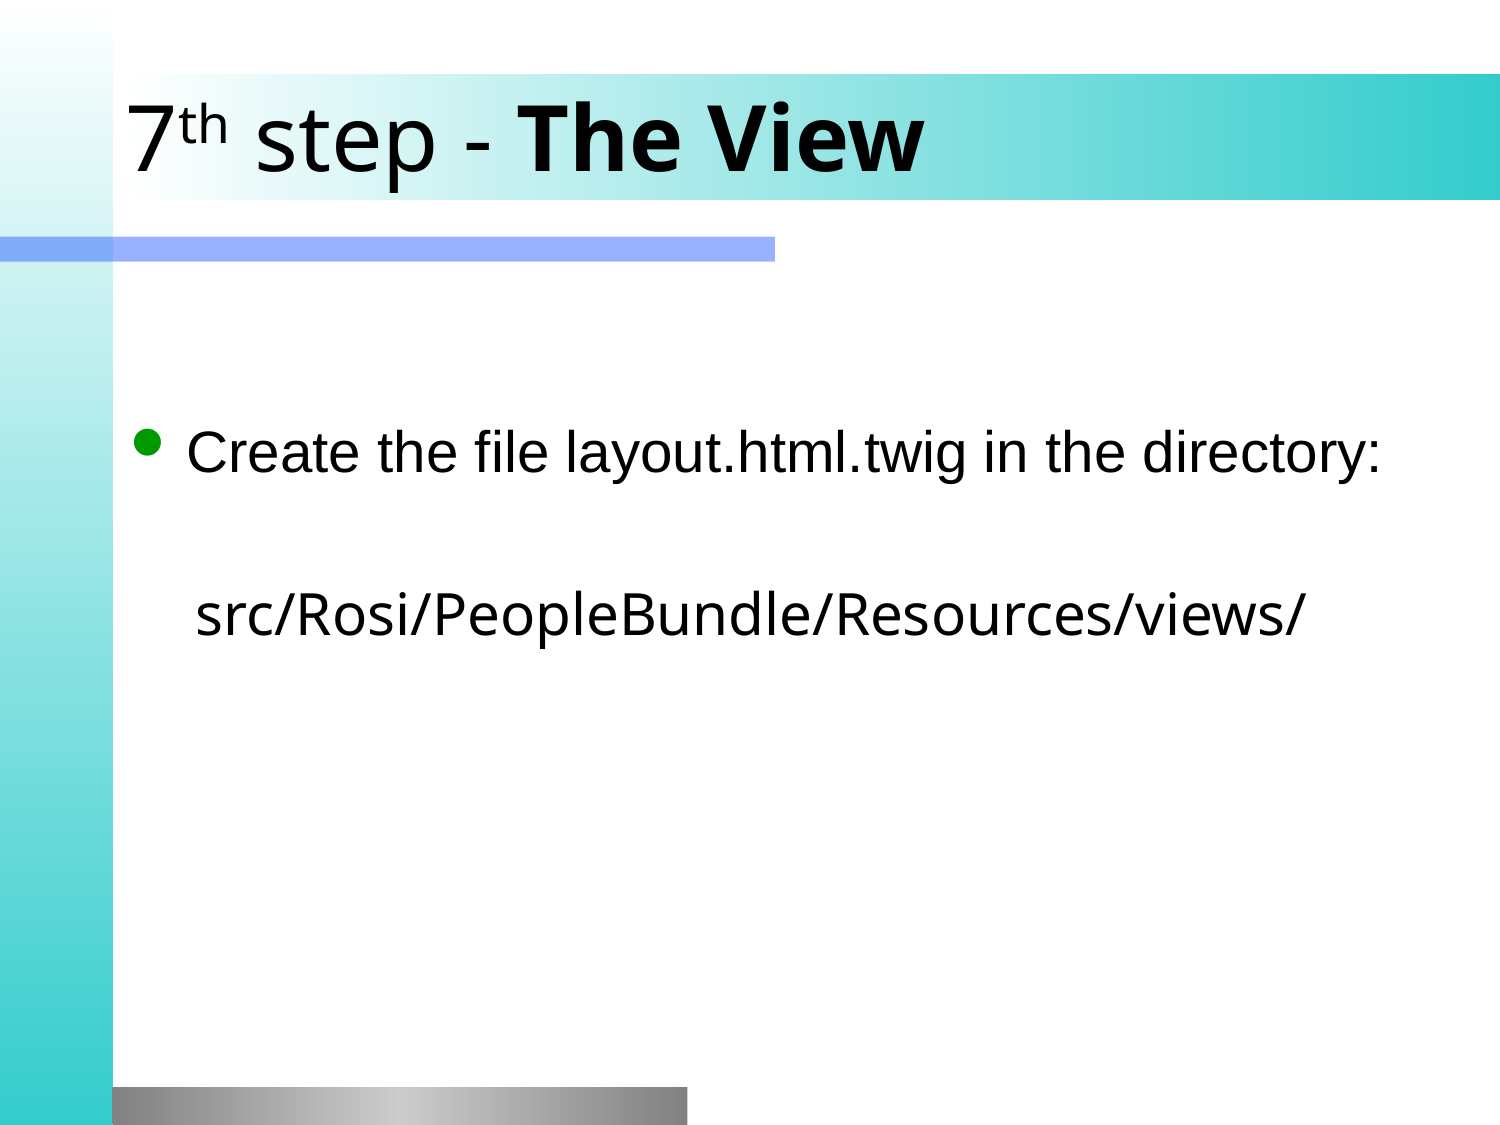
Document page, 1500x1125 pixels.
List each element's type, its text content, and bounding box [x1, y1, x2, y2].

title 7th step - The View [110, 40, 1386, 229]
list Create the file layout.html.twig in the directory: src/Rosi/PeopleBundle/Resources/views/ [114, 406, 1410, 905]
